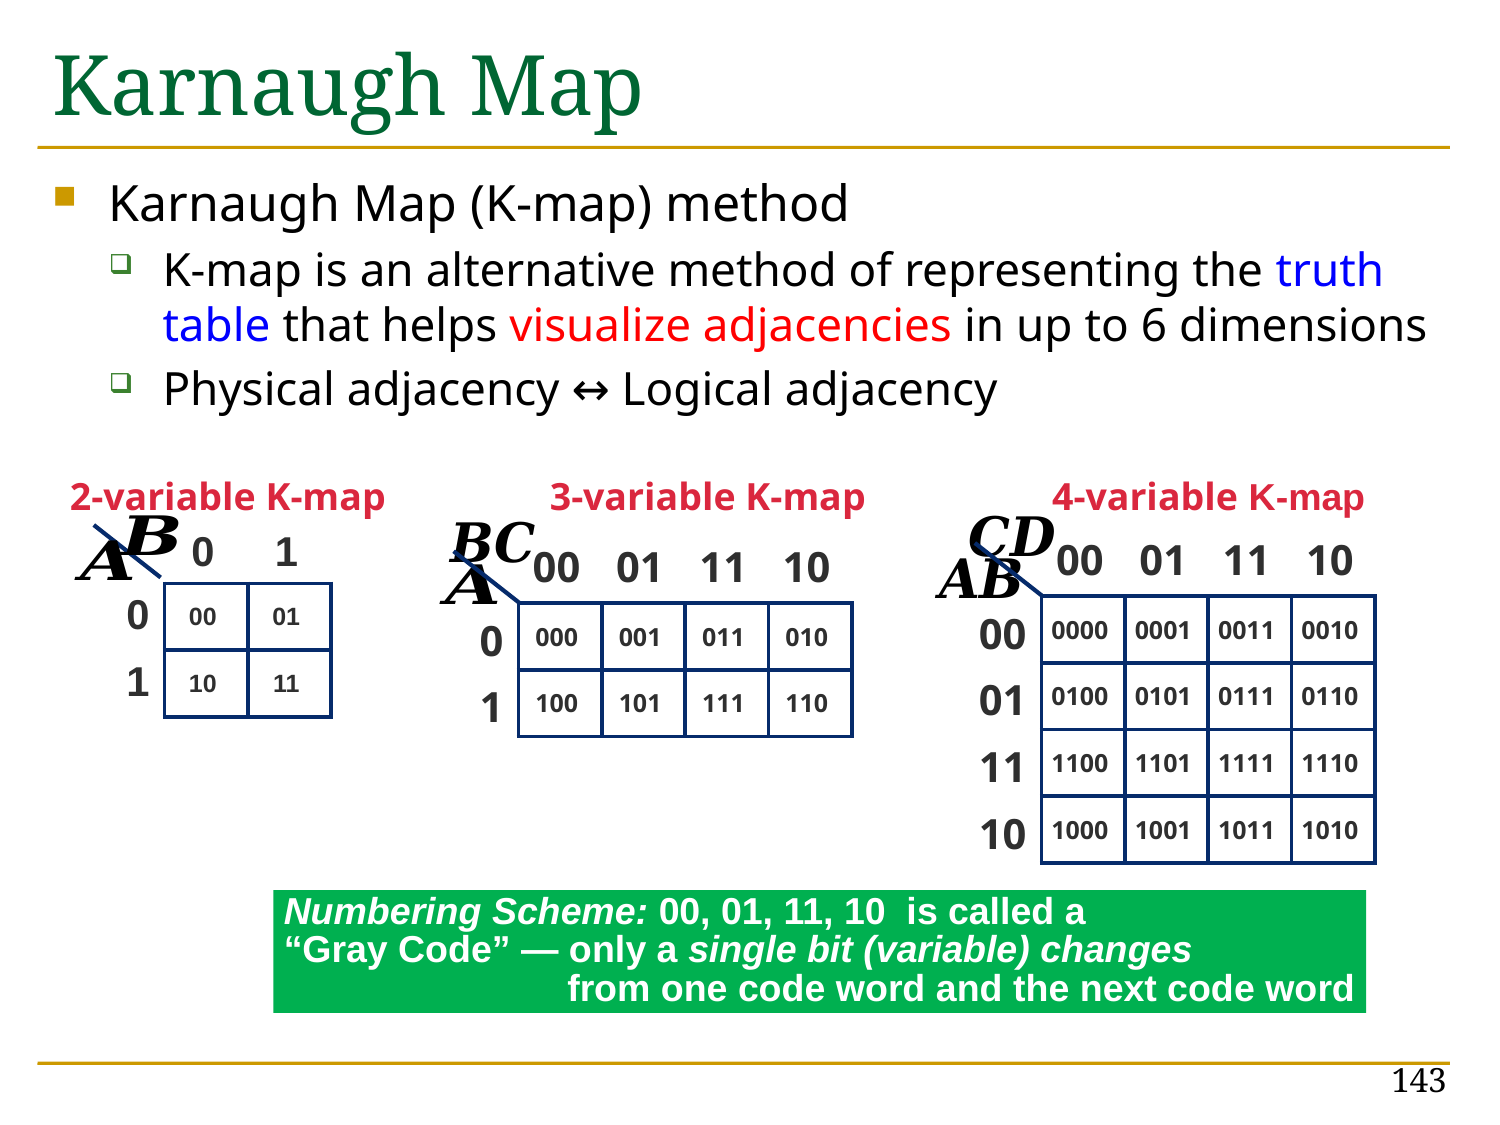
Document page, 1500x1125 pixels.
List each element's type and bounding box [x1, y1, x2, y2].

table_cell [770, 672, 850, 735]
text_box [453, 551, 521, 604]
table_header [1042, 522, 1375, 594]
table_cell [1043, 598, 1123, 661]
table_cell [687, 672, 767, 735]
table_cell [1293, 798, 1373, 861]
text_box [974, 542, 1042, 596]
text_box [0, 449, 435, 717]
table_cell [604, 605, 683, 668]
table_cell [520, 605, 600, 668]
table_header [958, 463, 1375, 529]
text_box [1041, 475, 1376, 522]
table_cell [464, 542, 479, 559]
table_cell [520, 672, 600, 735]
text_box [852, 475, 883, 522]
table_cell [1293, 598, 1373, 661]
table_header [468, 526, 481, 536]
table_cell [687, 605, 767, 668]
table_header [435, 470, 852, 601]
table_cell [1210, 798, 1290, 861]
table_cell [1043, 665, 1123, 728]
table_cell [506, 536, 518, 560]
table_cell [1127, 731, 1206, 794]
table_cell [770, 605, 850, 668]
table_cell [604, 672, 683, 735]
table_cell [1210, 598, 1290, 661]
table_cell [1043, 731, 1123, 794]
table_cell [1127, 665, 1206, 728]
table_cell [1293, 731, 1373, 794]
table_cell [1293, 665, 1373, 728]
table_cell [958, 529, 1042, 863]
table_cell [1024, 529, 1042, 553]
table_header [1029, 520, 1043, 536]
list [37, 163, 1450, 1016]
table_cell [1210, 665, 1290, 728]
title [37, 24, 1450, 163]
table_cell [1210, 731, 1290, 794]
table_header [983, 519, 1004, 529]
table_cell [1127, 598, 1206, 661]
slide_number [1111, 1036, 1462, 1112]
text_box [273, 890, 1367, 1013]
table_cell [435, 536, 518, 736]
table_cell [1127, 798, 1206, 861]
table_cell [1043, 798, 1123, 861]
